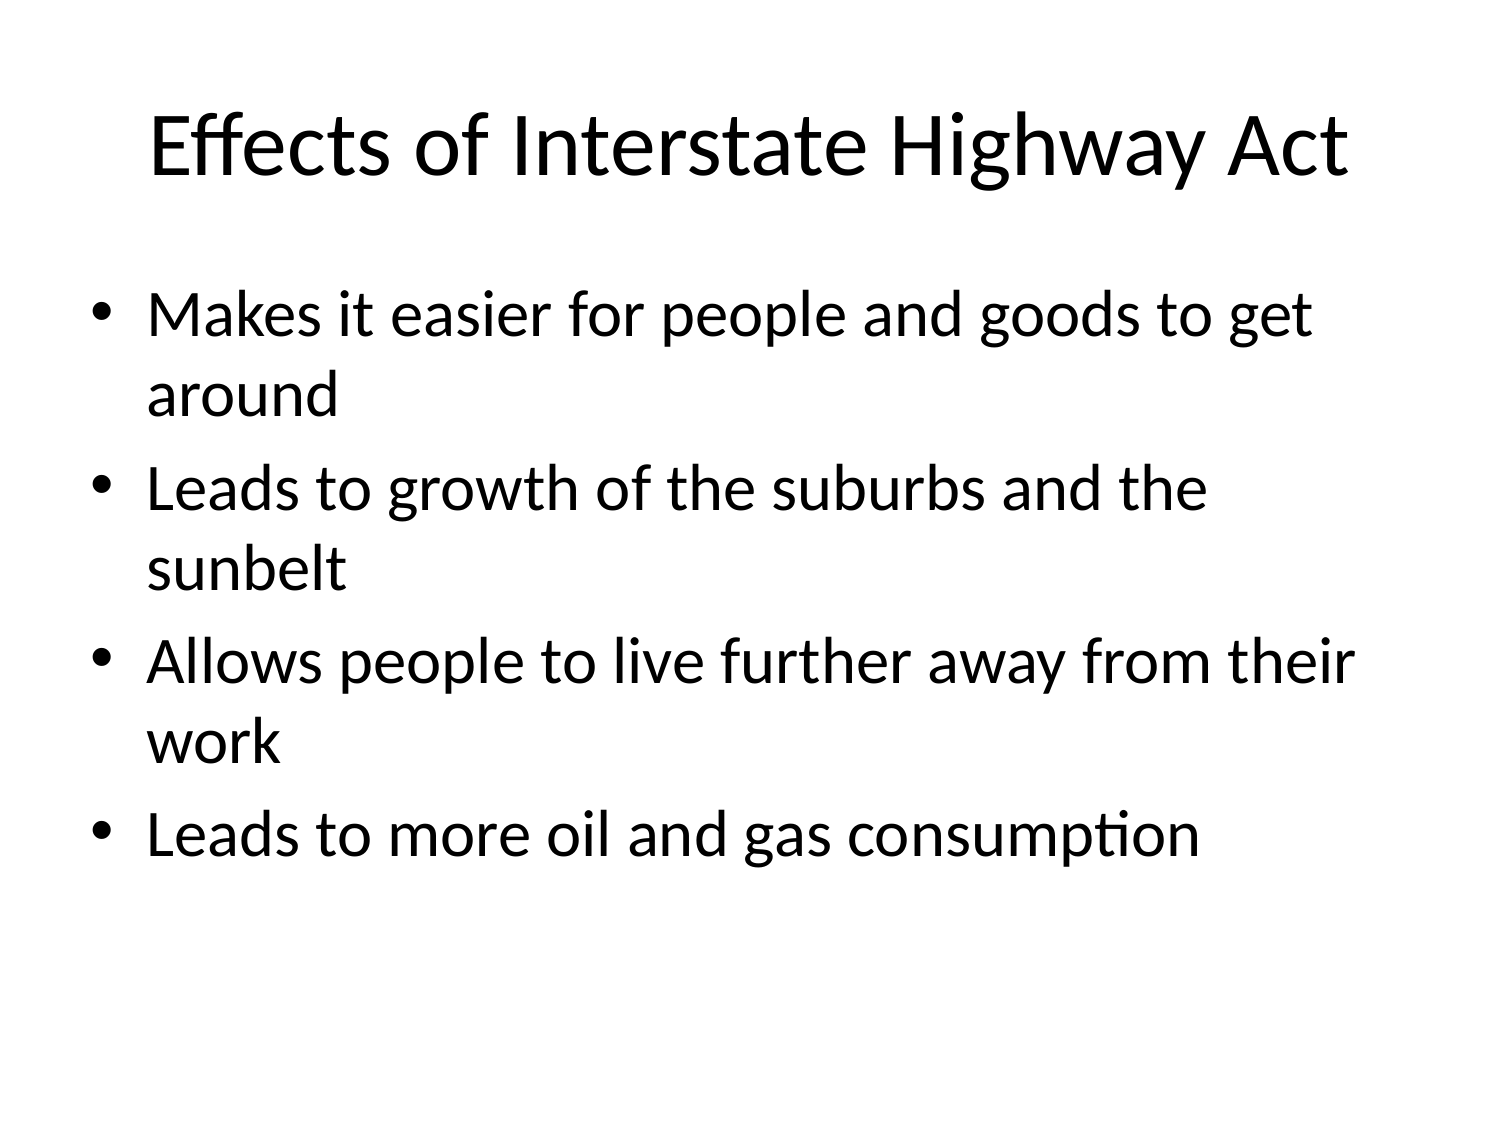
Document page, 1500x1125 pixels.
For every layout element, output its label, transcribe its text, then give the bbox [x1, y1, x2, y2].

list Makes it easier for people and goods to get around Leads to growth of the suburbs and the sunbelt Allows people to live further away from their work Leads to more oil and gas consumption [75, 262, 1425, 1005]
title Effects of Interstate Highway Act [75, 45, 1425, 233]
